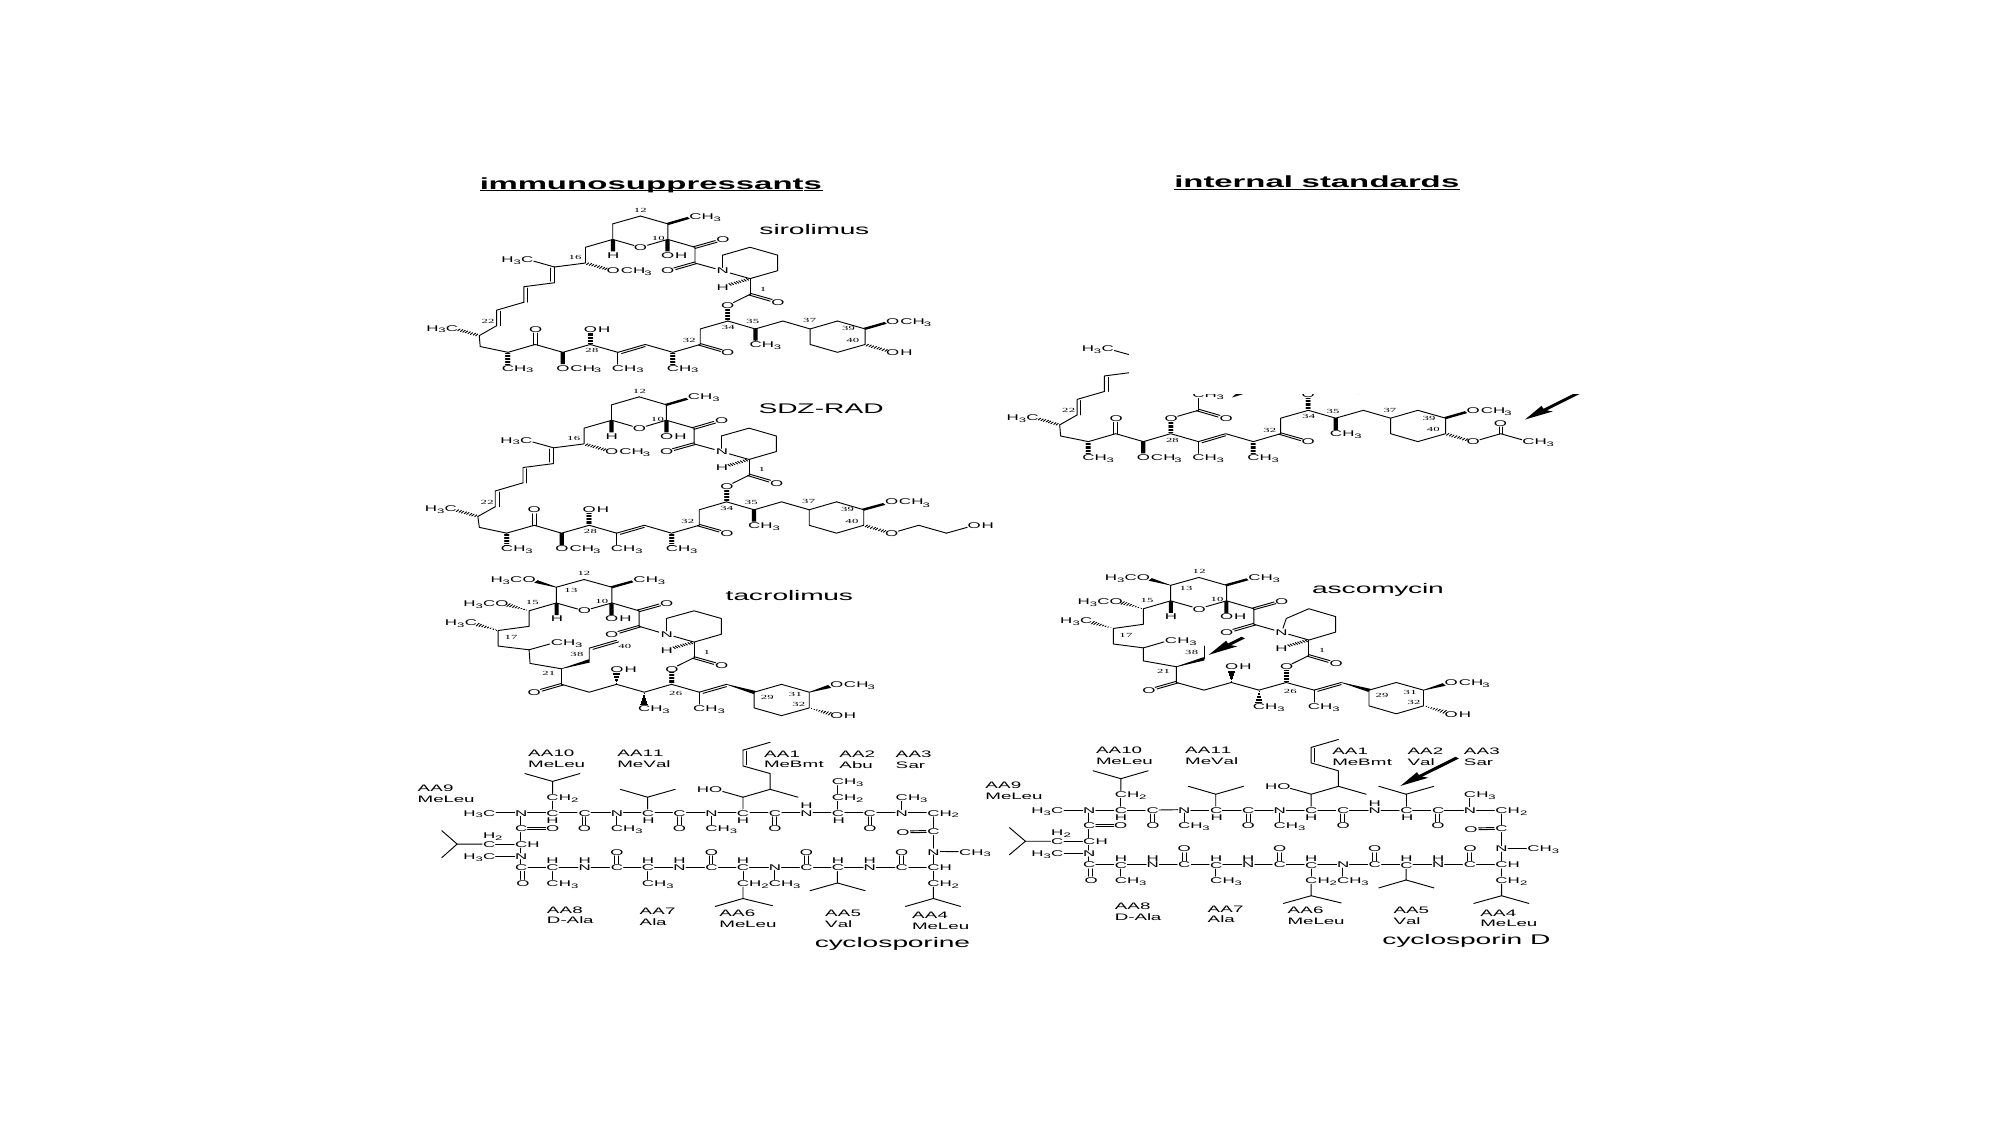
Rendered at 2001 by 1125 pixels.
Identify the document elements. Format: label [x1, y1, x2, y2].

picture [412, 173, 1588, 952]
